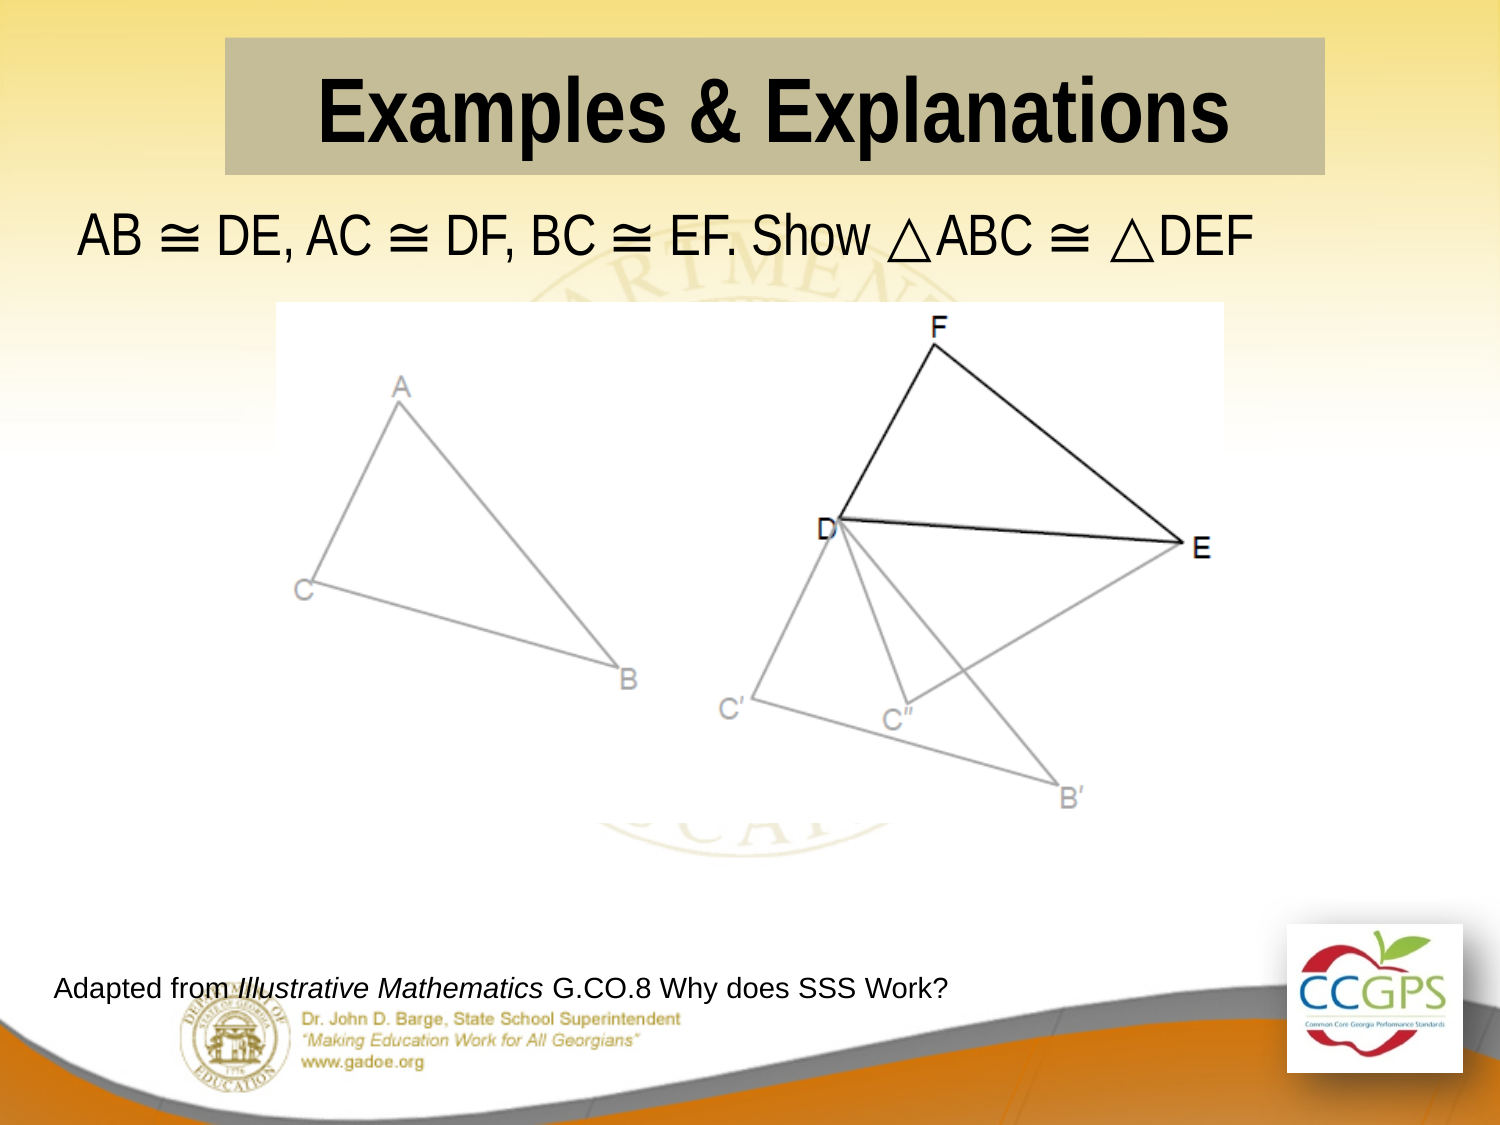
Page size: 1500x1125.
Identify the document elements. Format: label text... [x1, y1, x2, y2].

subtitle AB ≅ DE, AC ≅ DF, BC ≅ EF. Show △ABC ≅ △DEF [62, 187, 1426, 963]
text_box Adapted from Illustrative Mathematics G.CO.8 Why does SSS Work? [38, 961, 965, 1012]
picture [0, 0, 1500, 1125]
title Examples & Explanations [224, 37, 1326, 176]
